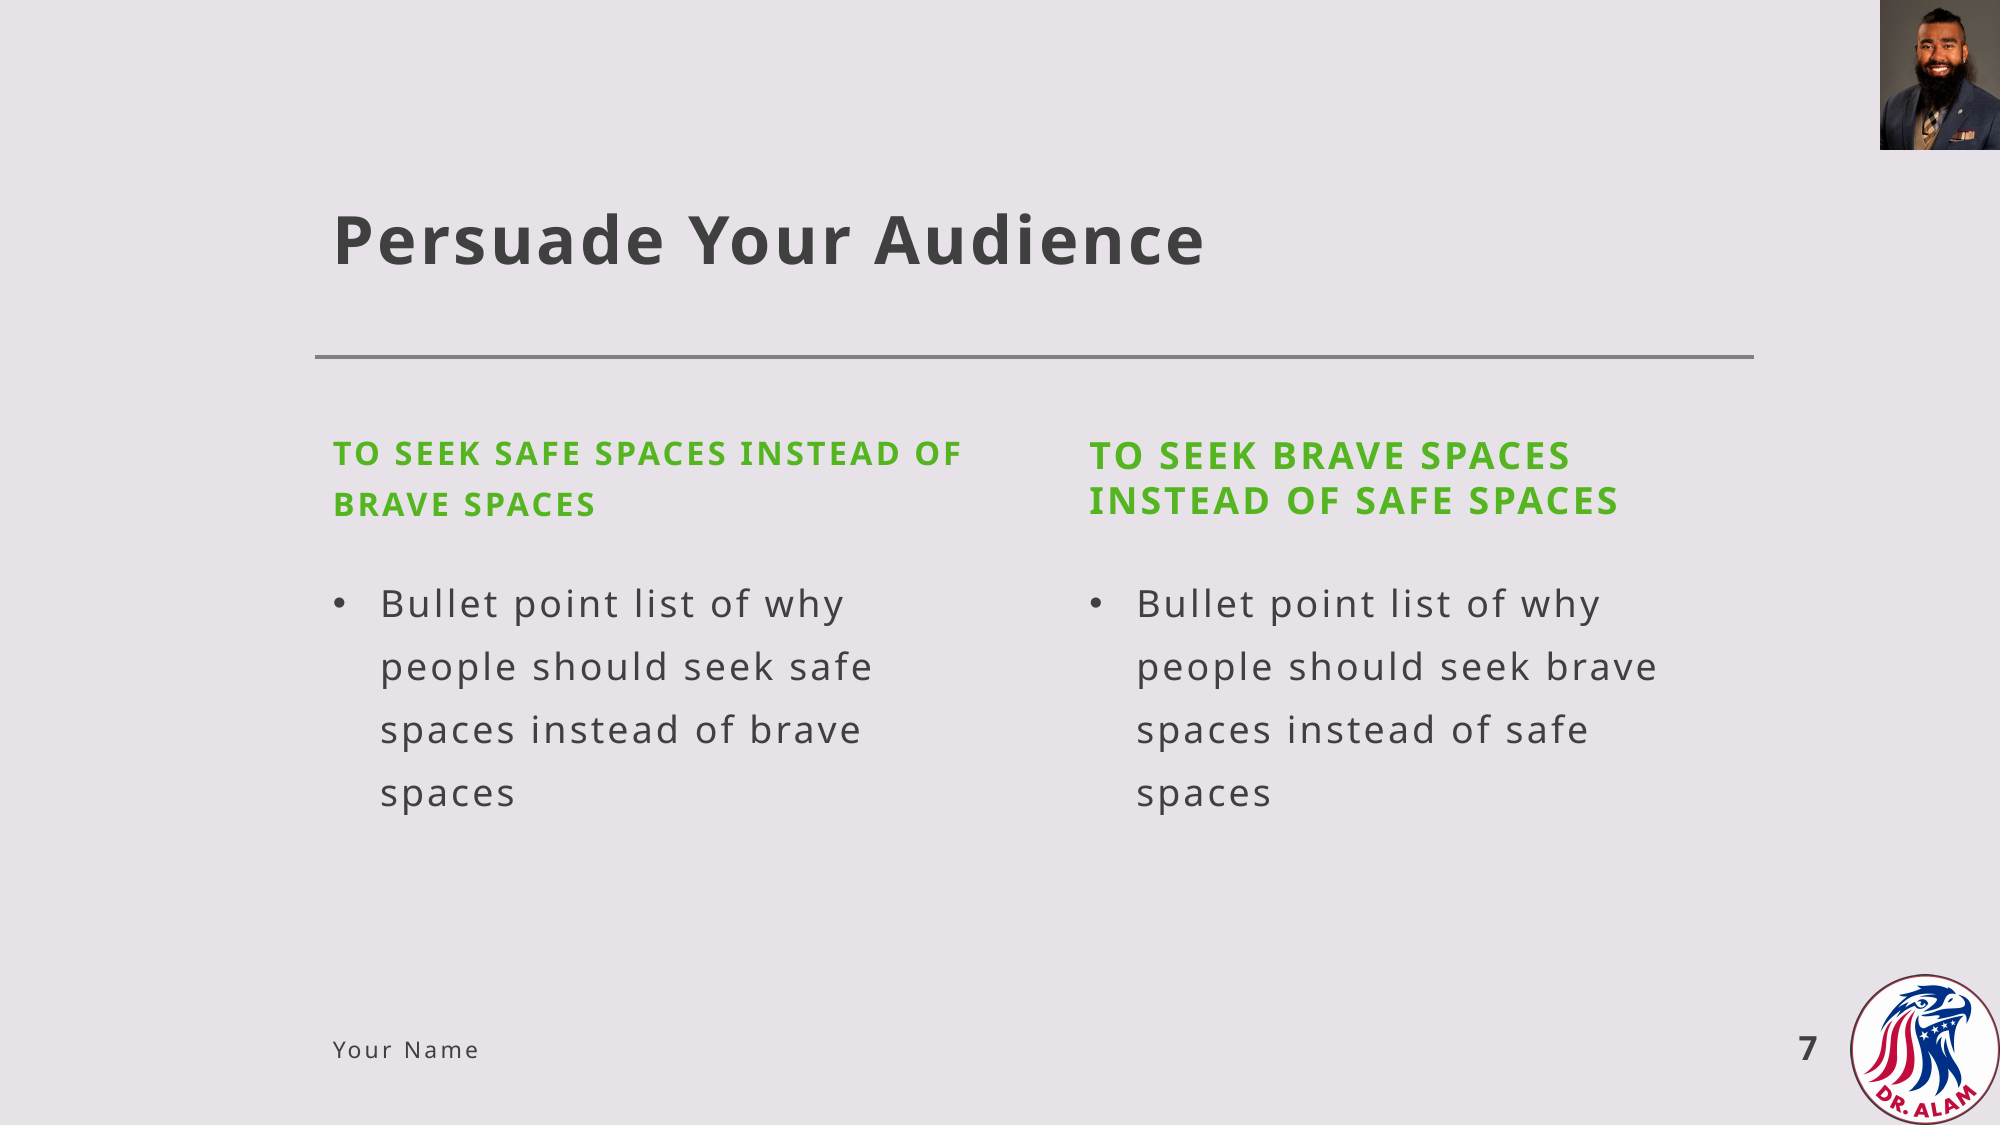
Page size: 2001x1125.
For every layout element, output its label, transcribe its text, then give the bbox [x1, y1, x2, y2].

list Bullet point list of why people should seek safe spaces instead of brave spaces [315, 544, 998, 1000]
footer Your Name [315, 1012, 1245, 1088]
picture [1849, 974, 2000, 1125]
list TO SEEK BRAVE SPACES INSTEAD OF SAFE SPACES [1071, 402, 1754, 539]
picture [1879, 0, 2000, 151]
title Persuade Your Audience [315, 72, 1754, 294]
slide_number 7 [1780, 1012, 1849, 1088]
list Bullet point list of why people should seek brave spaces instead of safe spaces [1071, 544, 1754, 1000]
list TO SEEK SAFE SPACES INSTEAD OF BRAVE SPACES [315, 402, 998, 539]
